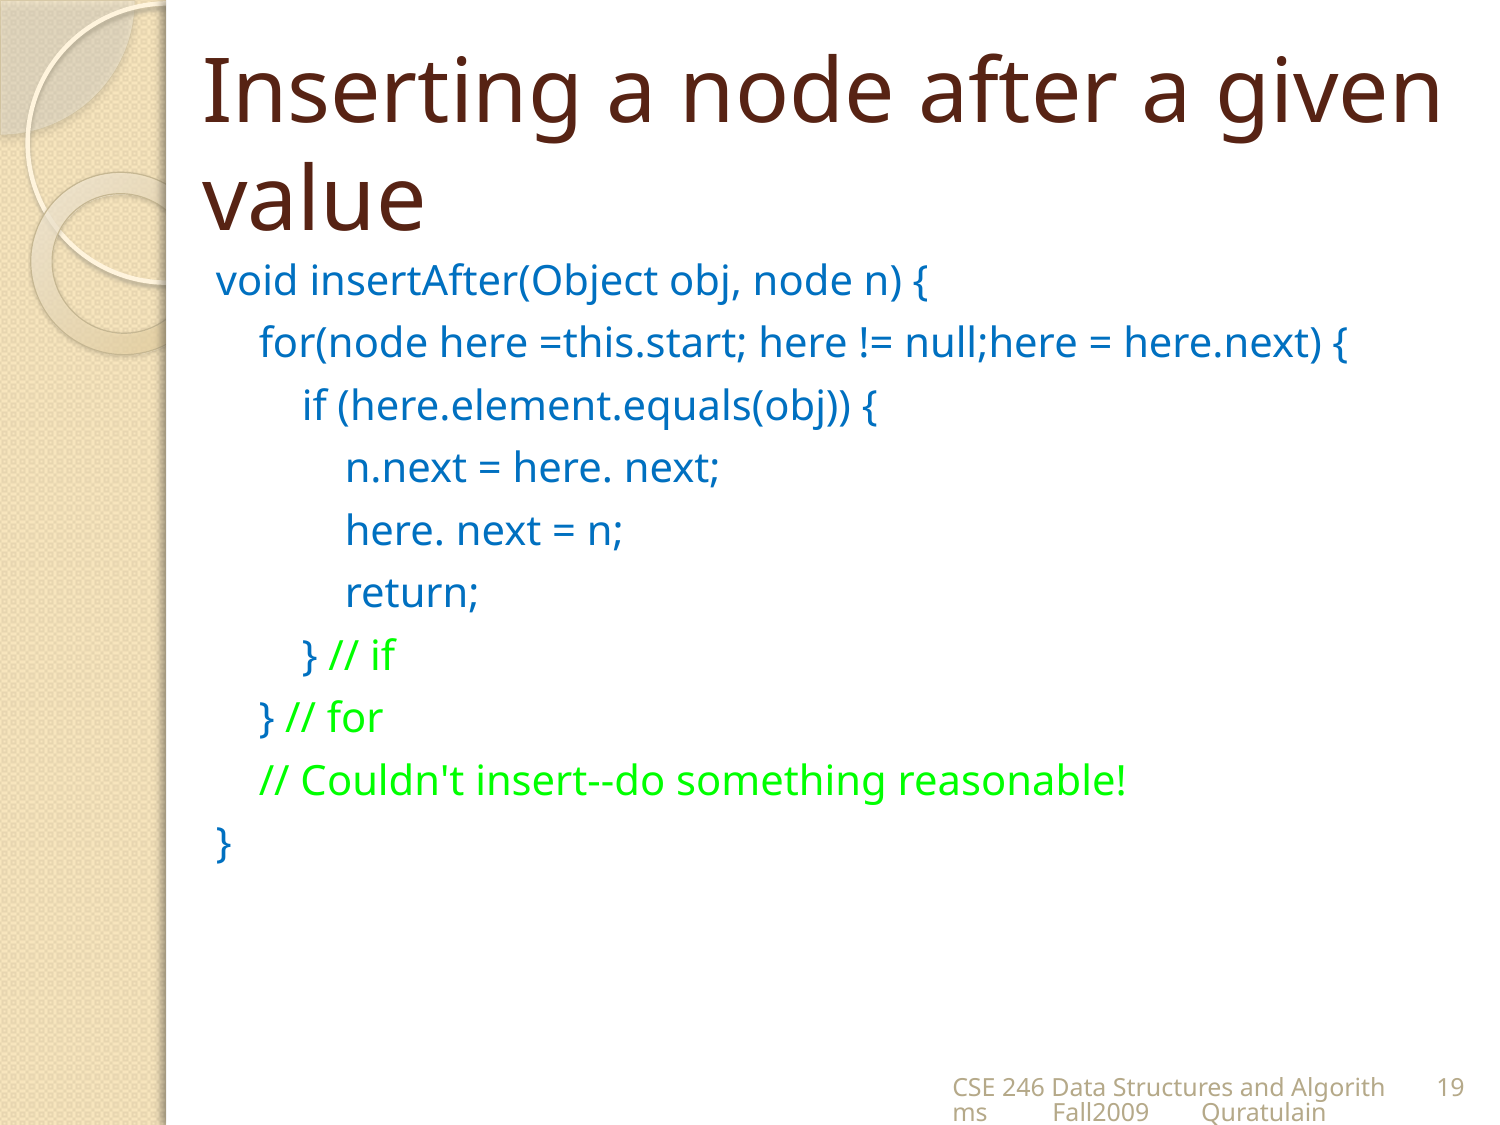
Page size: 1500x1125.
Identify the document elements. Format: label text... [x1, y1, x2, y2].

title Inserting a node after a given value [187, 46, 1500, 235]
footer CSE 246 Data Structures and Algorithms Fall2009 Quratulain [937, 1034, 1413, 1113]
list void insertAfter(Object obj, node n) { for(node here =this.start; here != null;here = here.next) { if (here.element.equals(obj)) { n.next = here. next; here. next = n; return; } // if } // for // Couldn't insert--do something reasonable! } [187, 246, 1500, 1034]
slide_number 19 [1413, 1034, 1488, 1113]
